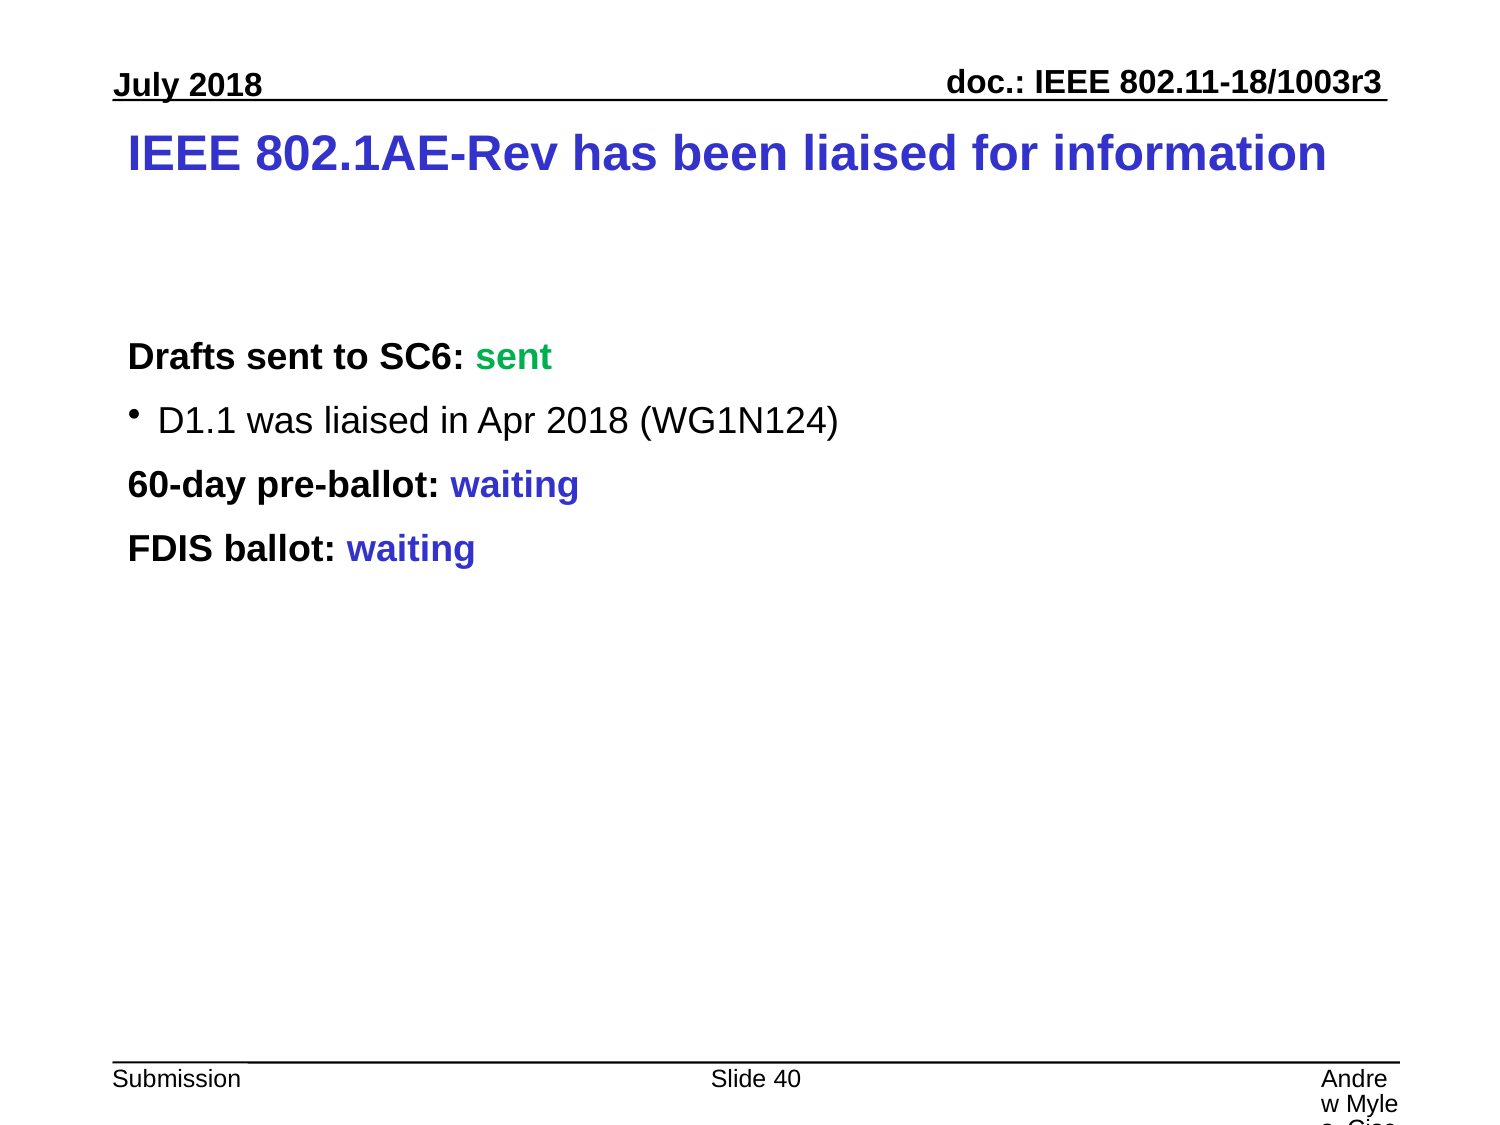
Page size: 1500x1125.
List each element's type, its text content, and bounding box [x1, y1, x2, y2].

title IEEE 802.1AE-Rev has been liaised for information [112, 112, 1388, 288]
slide_number Slide 40 [709, 1061, 803, 1093]
list Drafts sent to SC6: sent D1.1 was liaised in Apr 2018 (WG1N124) 60-day pre-ballot: waiting FDIS ballot: waiting [112, 324, 1388, 1000]
footer Andrew Myles, Cisco [1320, 1061, 1402, 1093]
